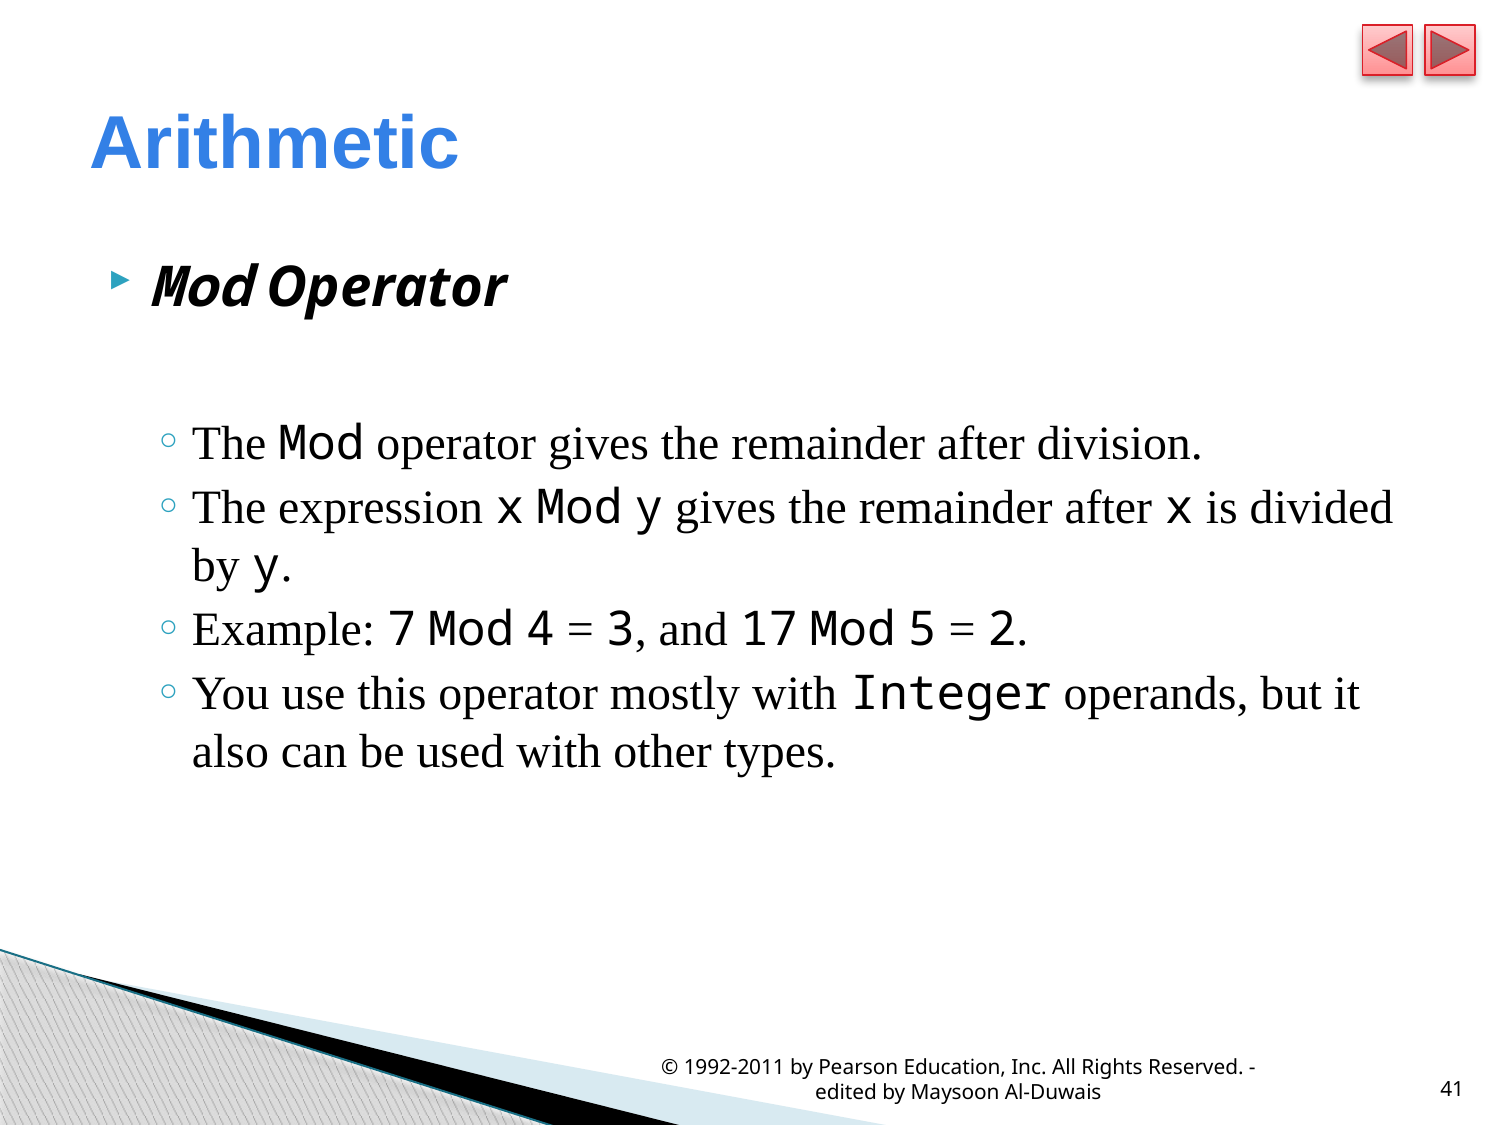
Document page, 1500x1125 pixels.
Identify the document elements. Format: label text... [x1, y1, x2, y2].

slide_number 41 [1418, 1051, 1479, 1112]
footer © 1992-2011 by Pearson Education, Inc. All Rights Reserved. - edited by Maysoon Al-Duwais [612, 1051, 1305, 1112]
title Arithmetic [75, 45, 1425, 233]
list Mod Operator The Mod operator gives the remainder after division. The expression x Mod y gives the remainder after x is divided by y. Example: 7 Mod 4 = 3, and 17 Mod 5 = 2. You use this operator mostly with Integer operands, but it also can be used with other types. [74, 242, 1426, 986]
